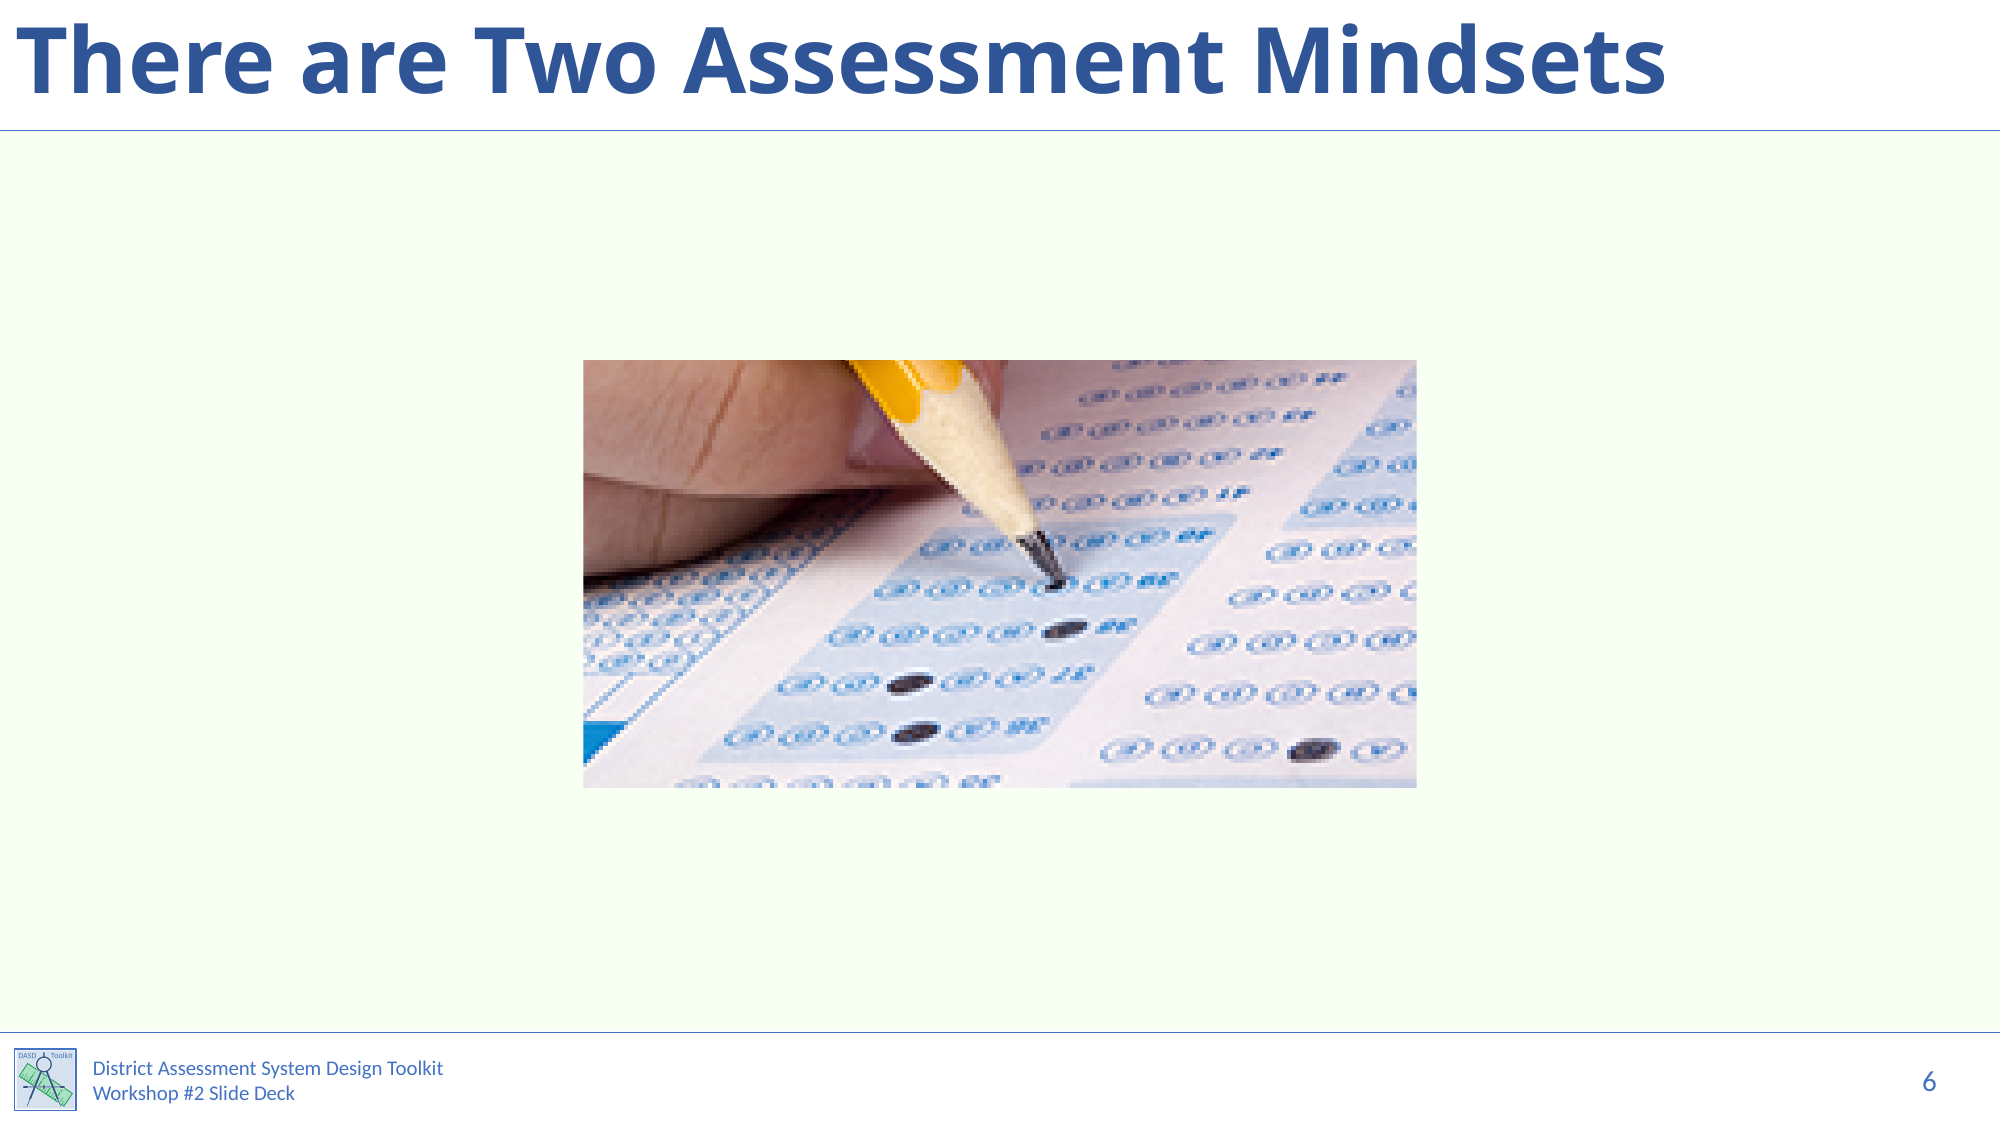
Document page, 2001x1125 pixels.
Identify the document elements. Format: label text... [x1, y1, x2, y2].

picture [583, 360, 1417, 788]
title There are Two Assessment Mindsets [0, 0, 2000, 129]
picture [583, 731, 598, 741]
picture [15, 1050, 75, 1110]
